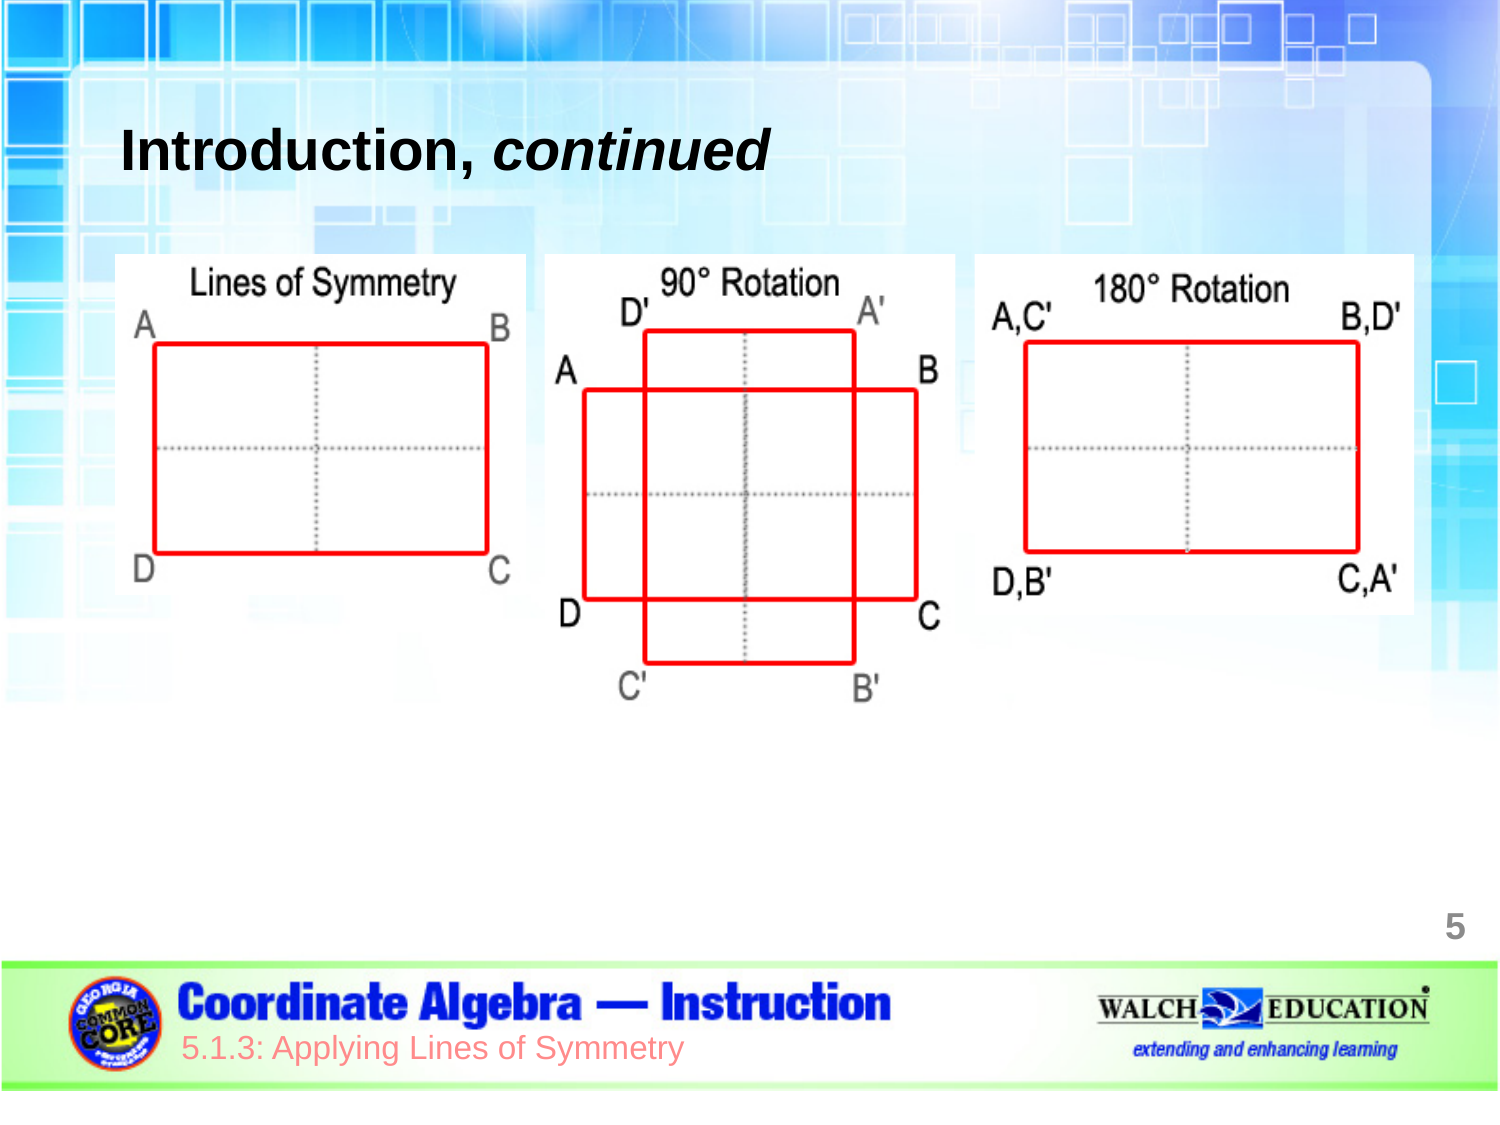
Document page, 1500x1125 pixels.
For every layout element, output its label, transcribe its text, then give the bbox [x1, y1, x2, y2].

slide_number 5 [1361, 901, 1481, 949]
footer 5.1.3: Applying Lines of Symmetry [166, 1024, 1080, 1069]
picture [1, 0, 1500, 1091]
subtitle Introduction, continued [105, 105, 1394, 925]
